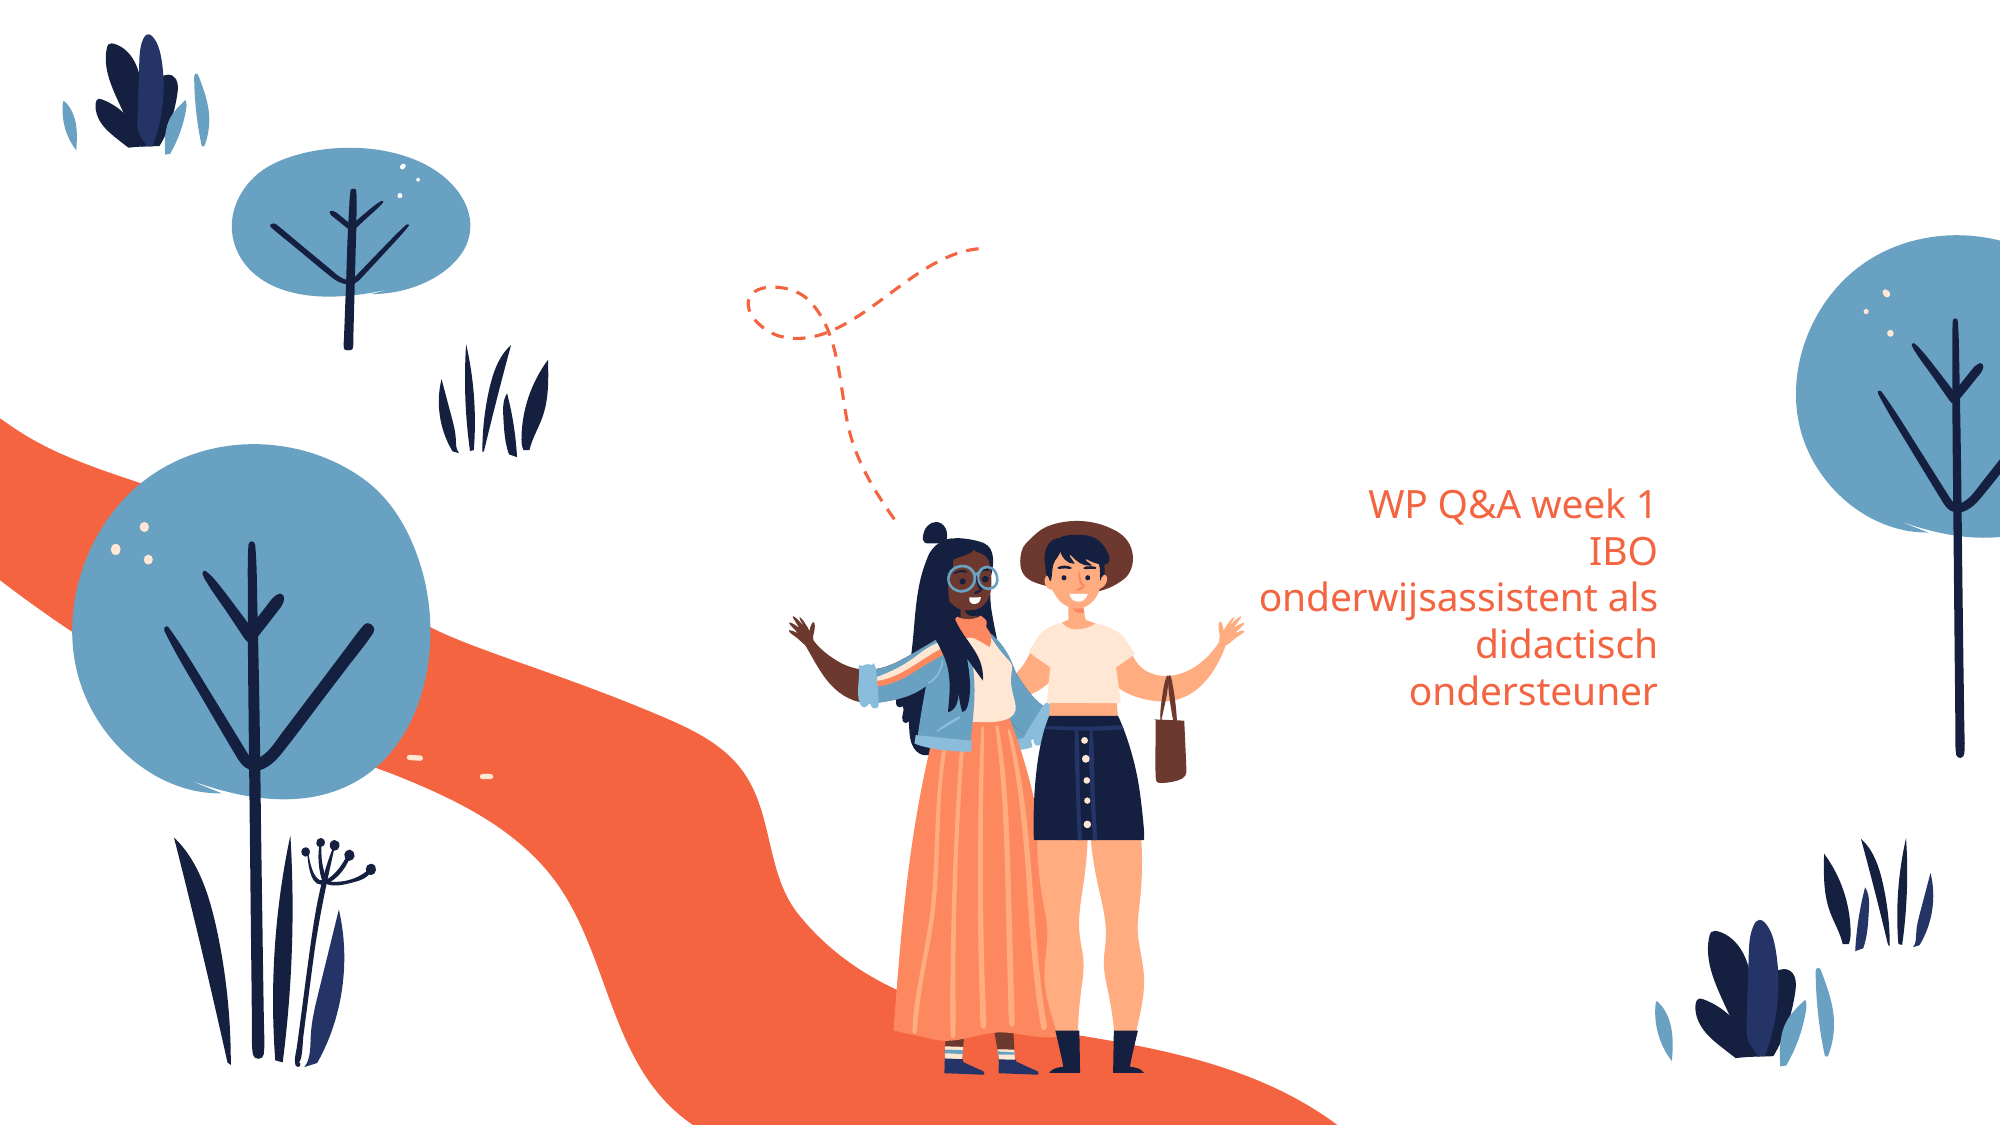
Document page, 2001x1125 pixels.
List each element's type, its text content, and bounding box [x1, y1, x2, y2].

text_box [788, 520, 1246, 1076]
subtitle WP Q&A week 1 IBO onderwijsassistent als didactisch ondersteuner [1249, 522, 1678, 670]
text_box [1785, 234, 2000, 759]
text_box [435, 343, 550, 458]
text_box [60, 33, 211, 155]
text_box [748, 248, 986, 519]
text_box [60, 443, 445, 1068]
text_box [1823, 837, 1937, 952]
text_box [1652, 919, 1836, 1067]
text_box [222, 147, 479, 351]
